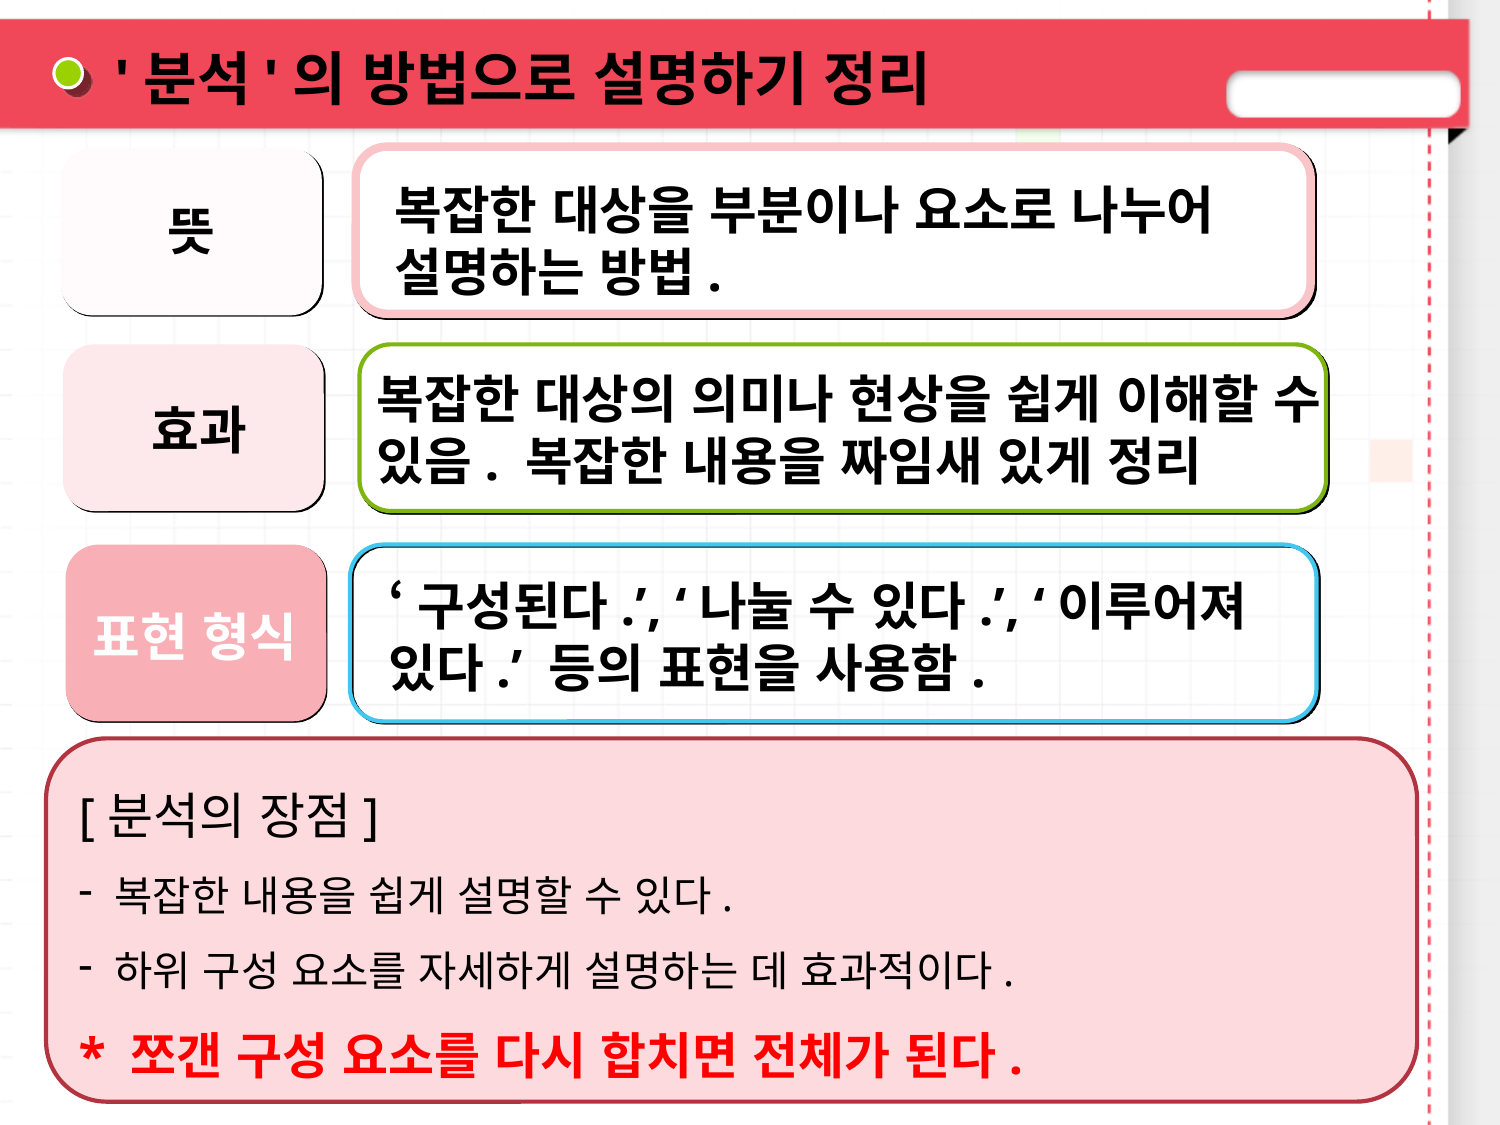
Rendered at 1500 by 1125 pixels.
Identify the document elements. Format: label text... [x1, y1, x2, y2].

text_box '분석'의 방법으로 설명하기 정리 [100, 34, 1157, 112]
text_box [분석의 장점] 복잡한 내용을 쉽게 설명할 수 있다. 하위 구성 요소를 자세하게 설명하는 데 효과적이다. * 쪼갠 구성 요소를 다시 합치면 전체가 된다. [43, 736, 1420, 1104]
text_box [53, 58, 83, 88]
text_box 뜻 [64, 205, 318, 255]
text_box 복잡한 대상의 의미나 현상을 쉽게 이해할 수 있음. 복잡한 내용을 짜임새 있게 정리 [362, 368, 1350, 490]
text_box 표현 형식 [53, 568, 337, 704]
text_box [347, 542, 1319, 724]
text_box 복잡한 대상을 부분이나 요소로 나누어 설명하는 방법. [379, 169, 1302, 260]
text_box 효과 [86, 368, 313, 490]
text_box [58, 146, 324, 318]
text_box [67, 704, 325, 724]
text_box [0, 0, 1500, 75]
text_box [357, 342, 1328, 514]
text_box [64, 542, 327, 568]
picture [0, 75, 1500, 1125]
text_box [353, 144, 1313, 316]
text_box ‘구성된다.’, ‘나눌 수 있다.’, ‘이루어져 있다.’ 등의 표현을 사용함. [373, 568, 1282, 704]
text_box [60, 342, 326, 514]
